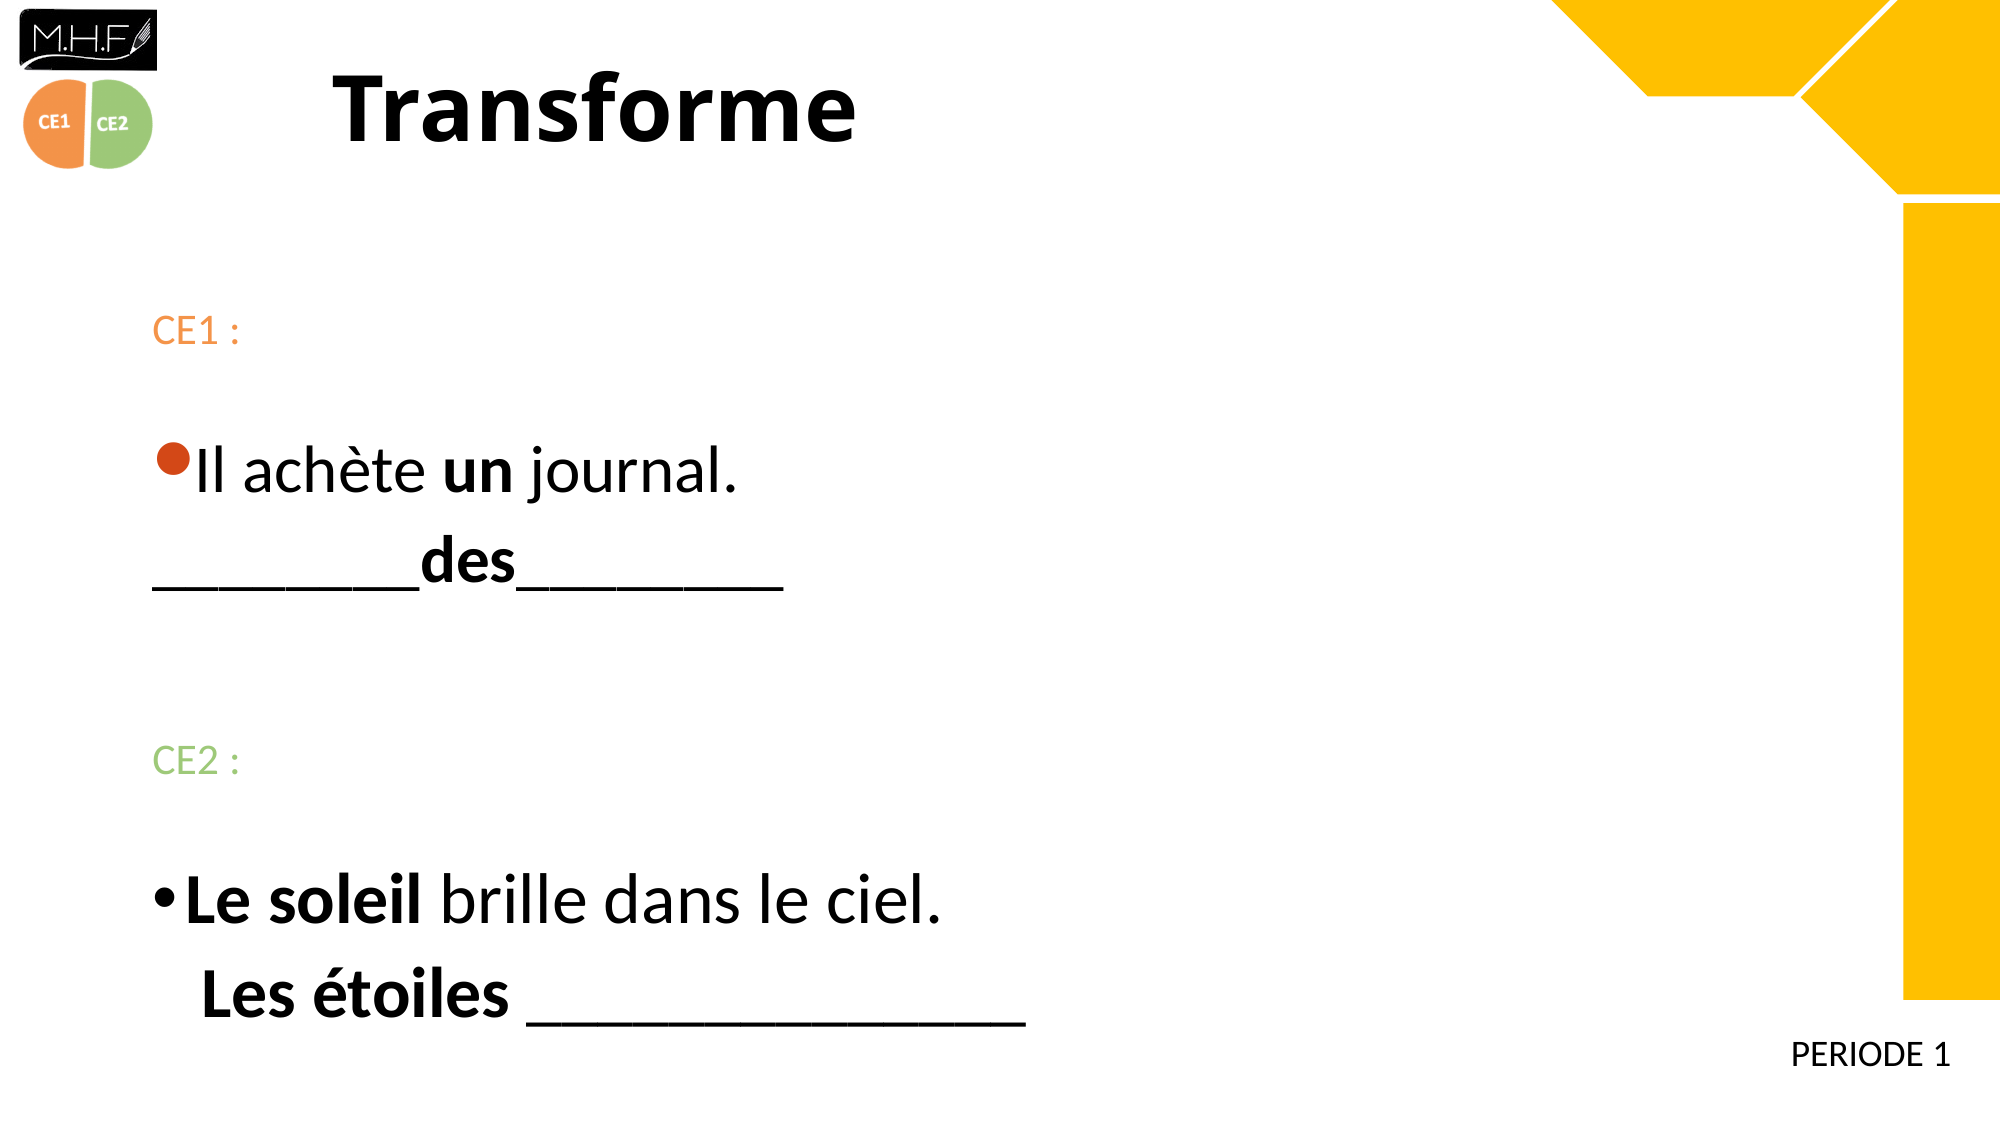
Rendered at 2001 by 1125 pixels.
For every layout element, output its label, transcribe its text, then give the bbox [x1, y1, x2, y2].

title Transforme [316, 3, 1863, 221]
text_box [1799, 0, 2000, 196]
list CE1 : Il achète un journal. ________des________ CE2 : Le soleil brille dans le ciel. Les étoiles ______________ [137, 299, 1863, 1048]
text_box [1549, 0, 1892, 98]
text_box PERIODE 1 [1362, 1021, 1967, 1082]
picture [1, 7, 177, 207]
text_box [1902, 202, 2000, 1001]
